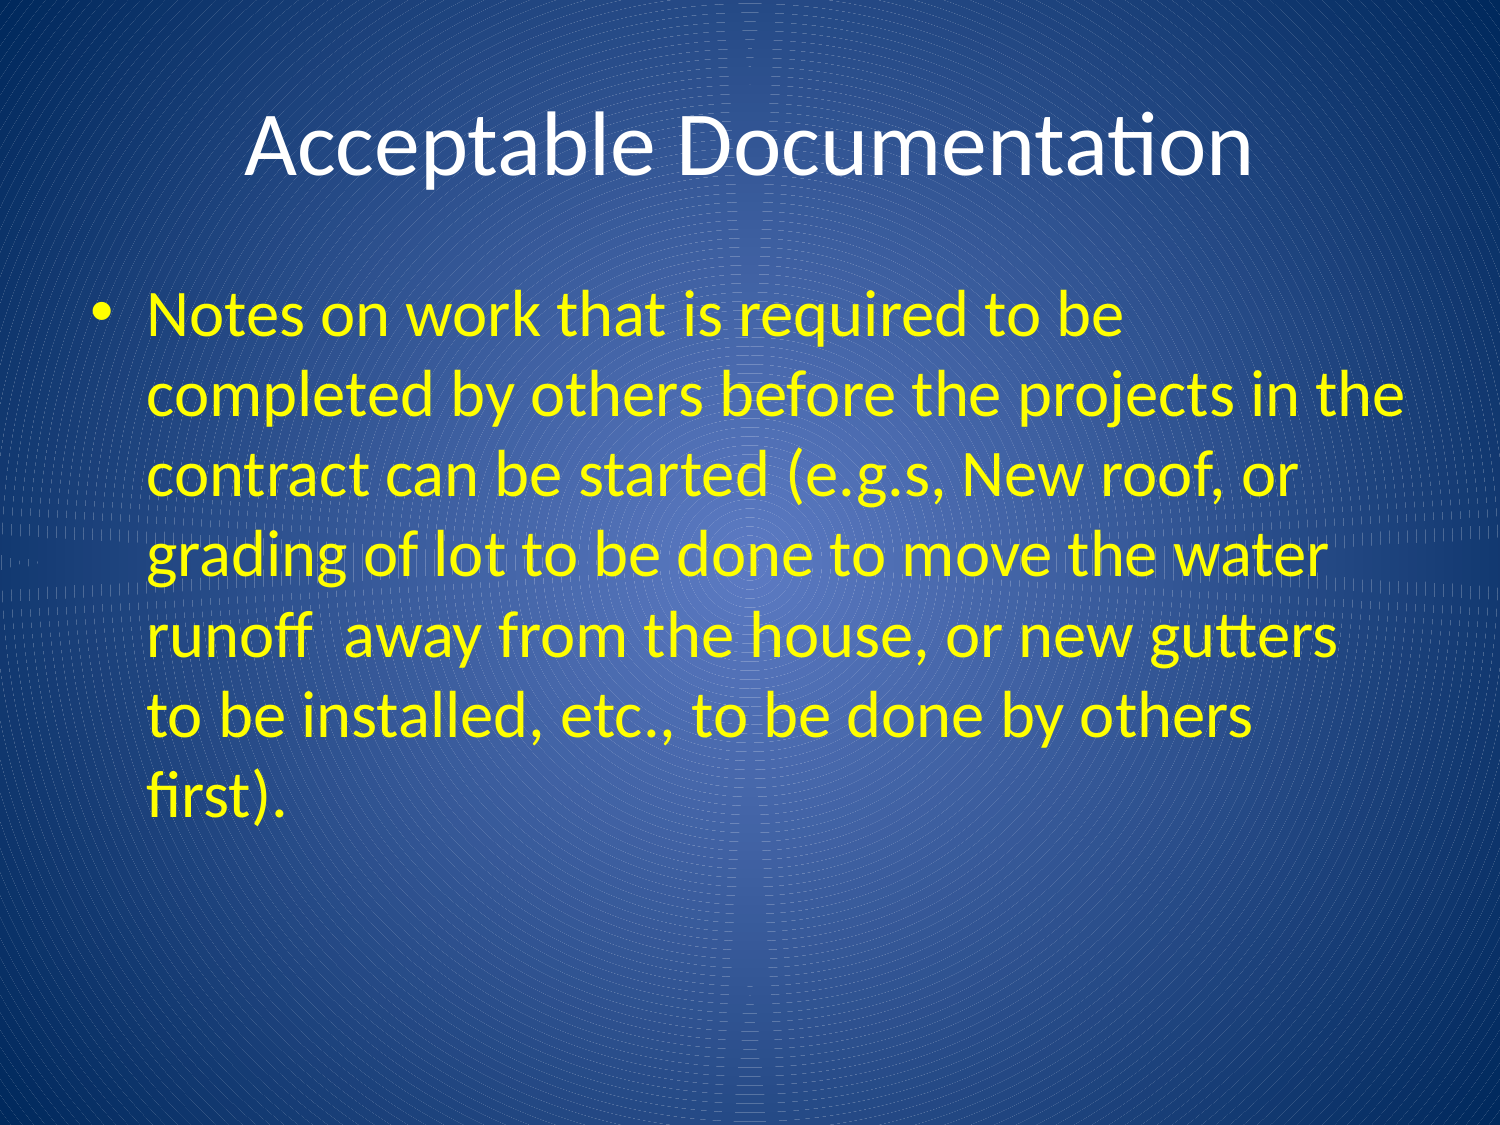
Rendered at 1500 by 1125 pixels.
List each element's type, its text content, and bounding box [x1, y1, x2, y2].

list Notes on work that is required to be completed by others before the projects in the contract can be started (e.g.s, New roof, or grading of lot to be done to move the water runoff away from the house, or new gutters to be installed, etc., to be done by others first). [75, 262, 1425, 1005]
title Acceptable Documentation [75, 45, 1425, 233]
